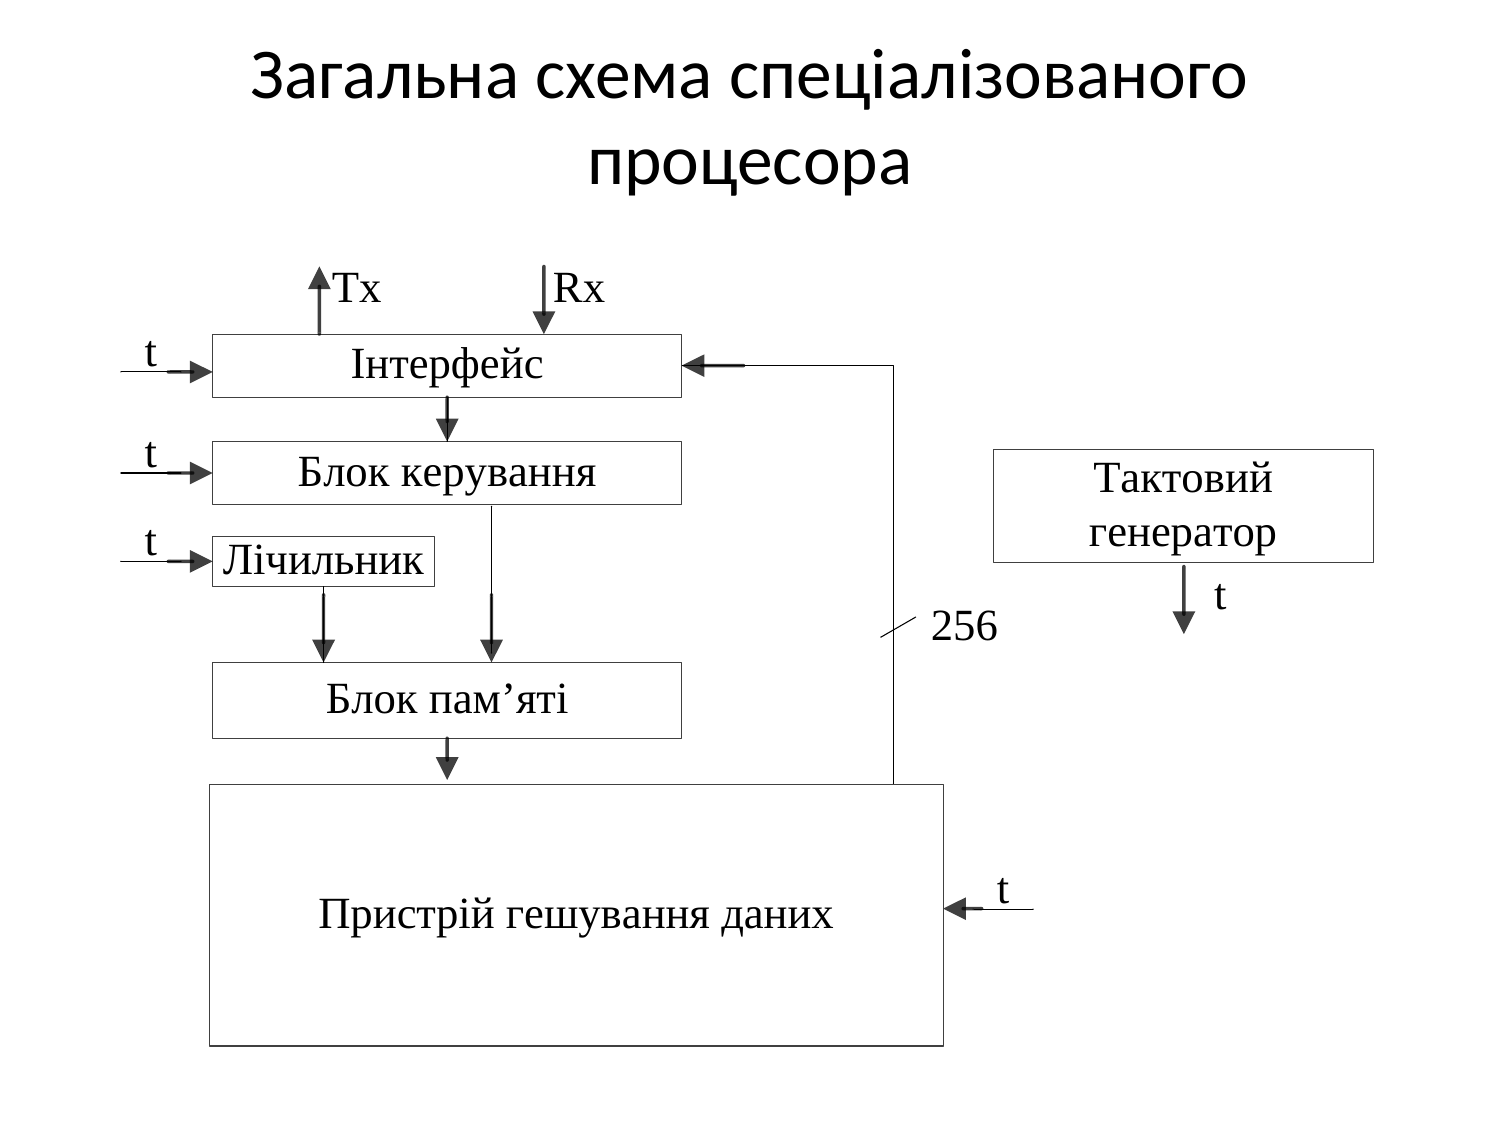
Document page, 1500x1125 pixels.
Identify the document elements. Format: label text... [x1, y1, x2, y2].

title Загальна схема спеціалізованого процесора [108, 19, 1392, 207]
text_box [114, 255, 1386, 1125]
